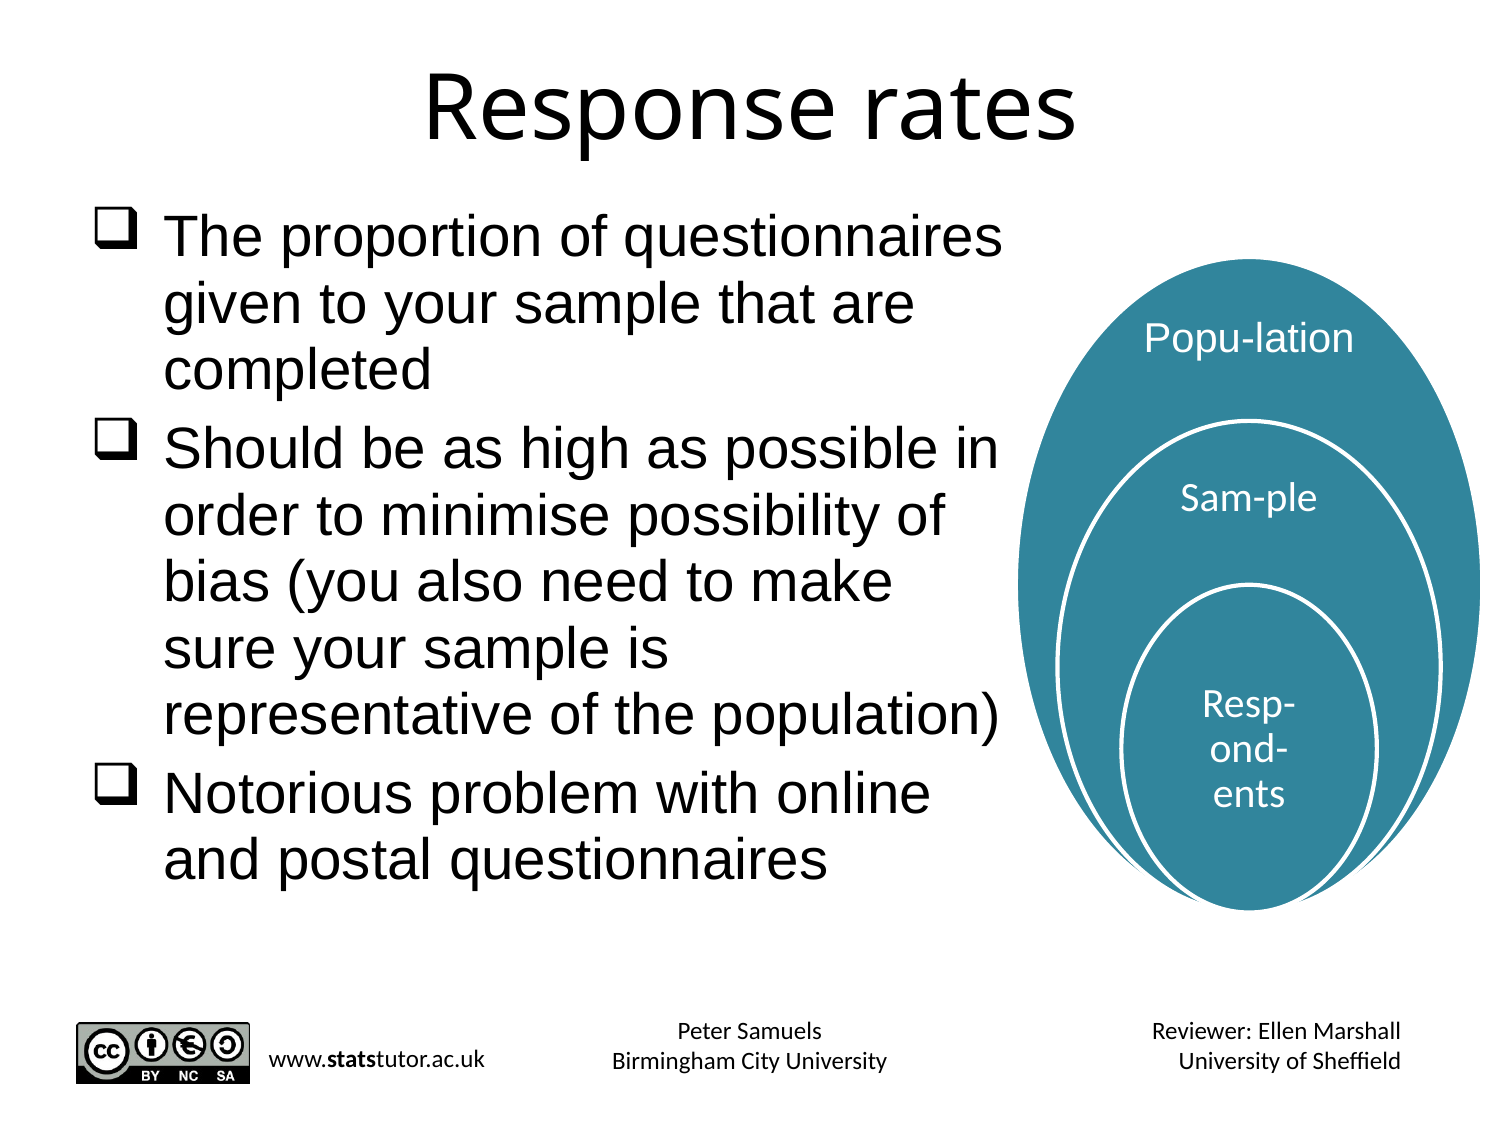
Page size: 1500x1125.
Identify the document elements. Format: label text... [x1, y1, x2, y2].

text_box Reviewer: Ellen Marshall University of Sheffield [1038, 1007, 1417, 1083]
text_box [921, 217, 1500, 953]
title Response rates [75, 45, 1425, 161]
text_box www.statstutor.ac.uk [254, 1035, 526, 1080]
list The proportion of questionnaires given to your sample that are completed Should be as high as possible in order to minimise possibility of bias (you also need to make sure your sample is representative of the population) Notorious problem with online and postal questionnaires [75, 196, 1022, 941]
text_box Peter Samuels Birmingham City University [549, 1007, 951, 1083]
picture [76, 1022, 251, 1084]
